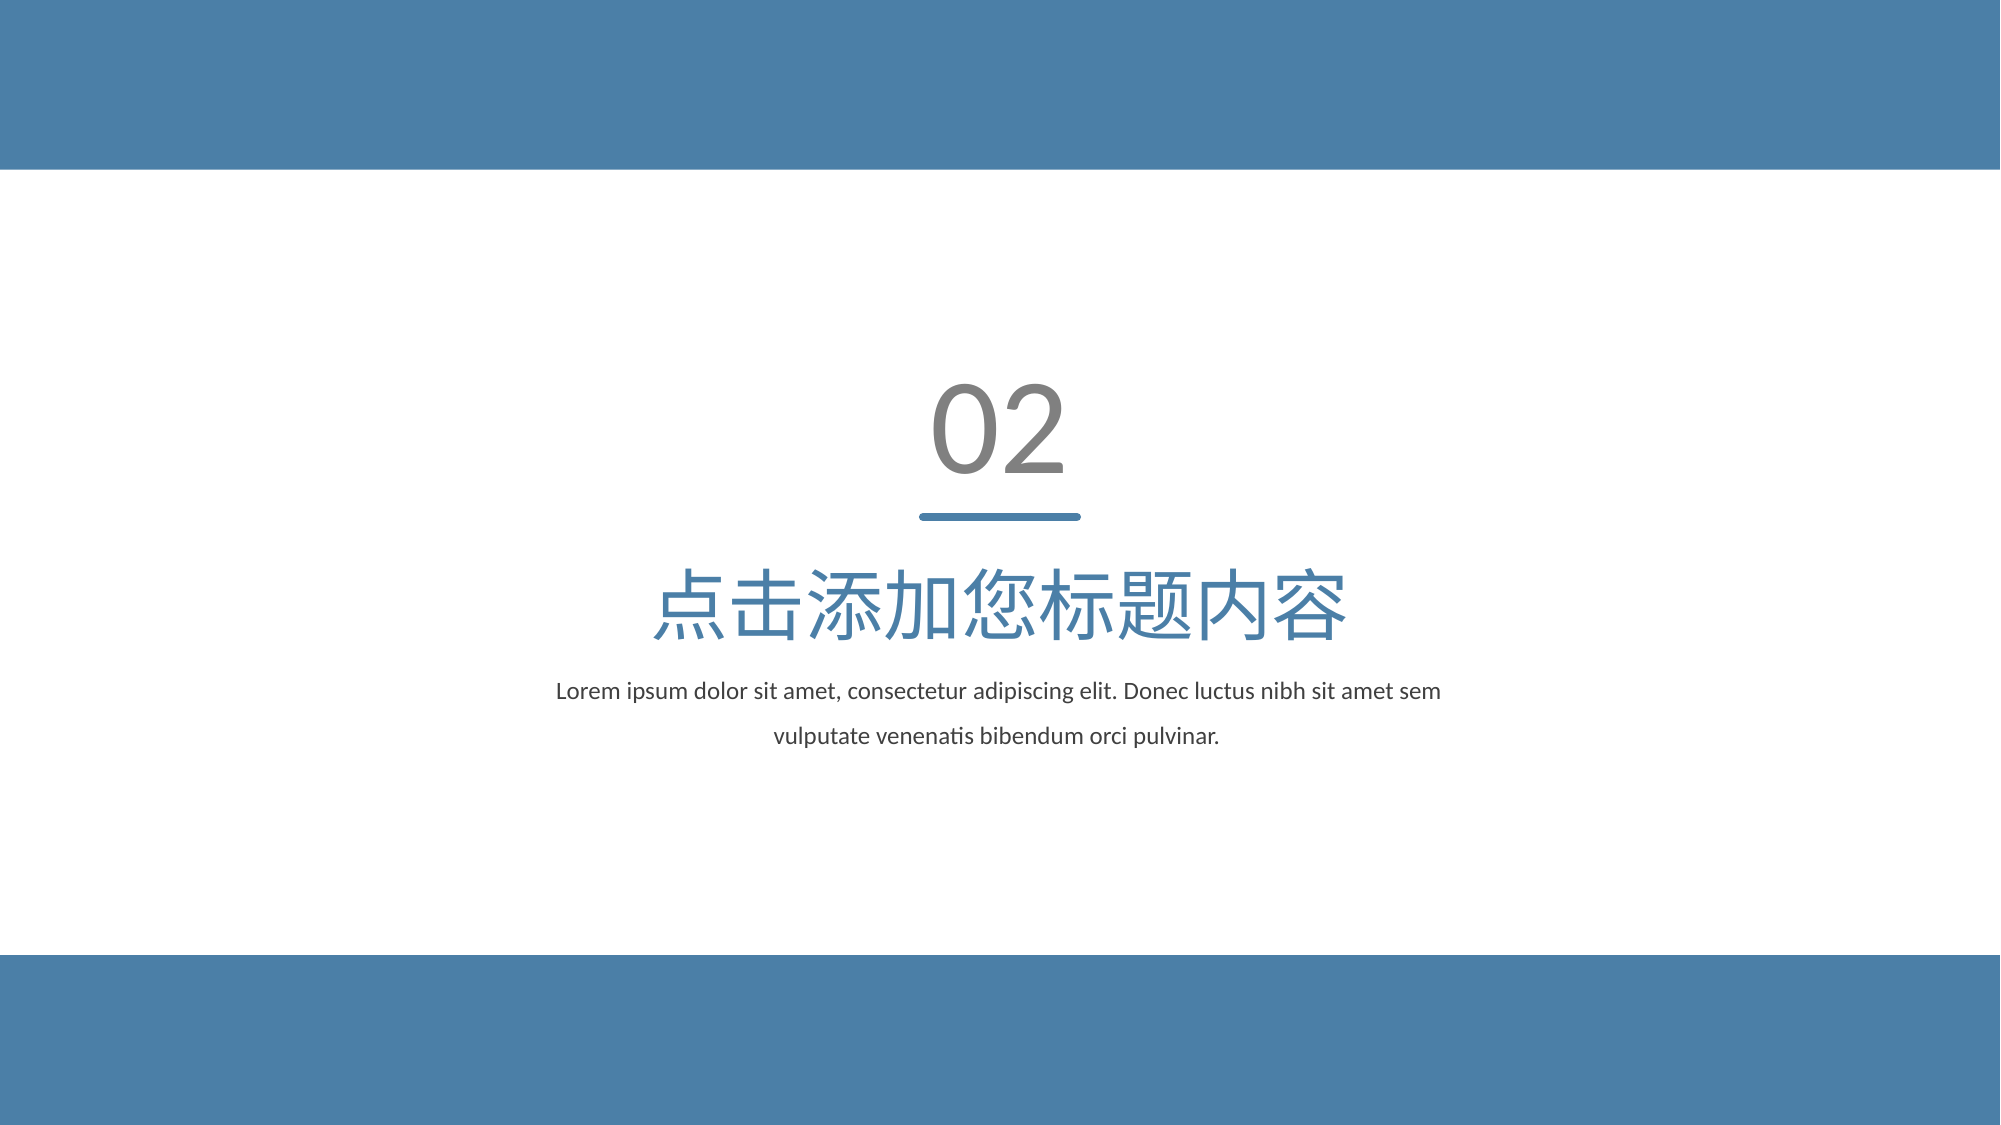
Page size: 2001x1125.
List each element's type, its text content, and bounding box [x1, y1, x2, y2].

text_box [0, 0, 2000, 171]
text_box Lorem ipsum dolor sit amet, consectetur adipiscing elit. Donec luctus nibh sit amet sem vulputate venenatis bibendum orci pulvinar. [539, 652, 1460, 757]
text_box 点击添加您标题内容 [635, 549, 1365, 652]
text_box [0, 954, 2000, 1125]
text_box 02 [915, 328, 1085, 508]
